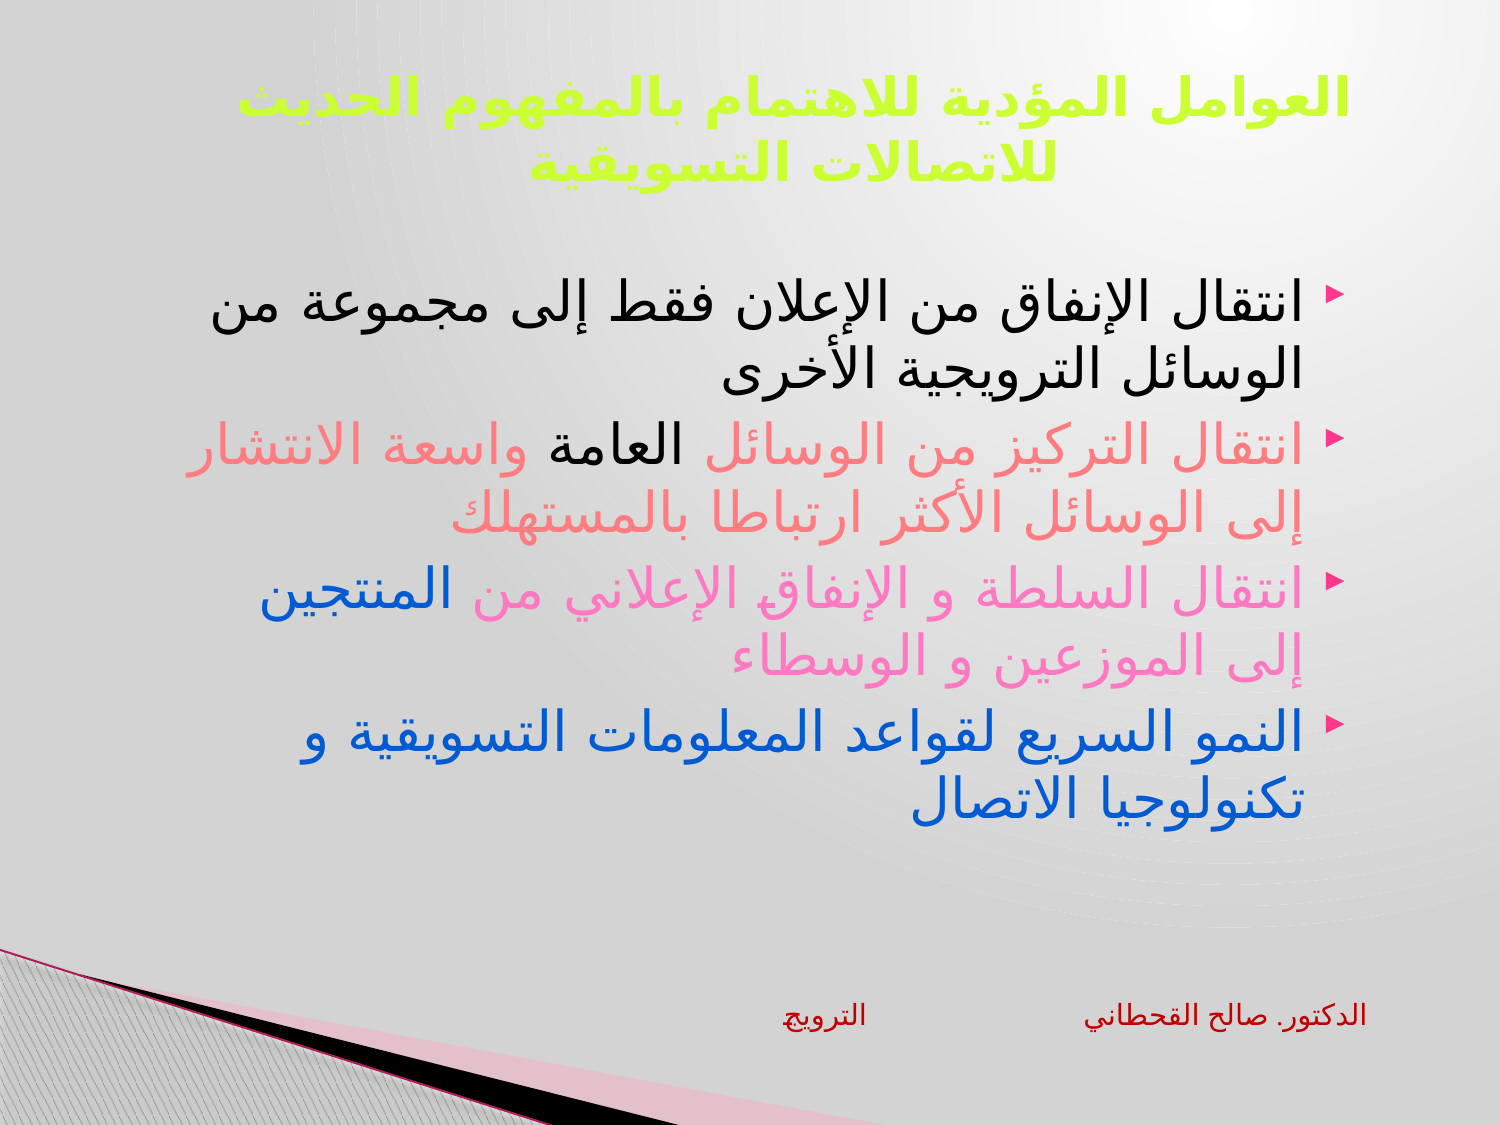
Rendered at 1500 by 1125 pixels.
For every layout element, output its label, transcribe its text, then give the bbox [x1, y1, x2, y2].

title العوامل المؤدية للاهتمام بالمفهوم الحديث للاتصالات التسويقية [88, 54, 1500, 200]
footer الترويج الدكتور. صالح القحطاني [585, 1007, 1383, 1068]
list انتقال الإنفاق من الإعلان فقط إلى مجموعة من الوسائل الترويجية الأخرى انتقال التركيز من الوسائل العامة واسعة الانتشار إلى الوسائل الأكثر ارتباطا بالمستهلك انتقال السلطة و الإنفاق الإعلاني من المنتجين إلى الموزعين و الوسطاء النمو السريع لقواعد المعلومات التسويقية و تكنولوجيا الاتصال [159, 257, 1381, 985]
